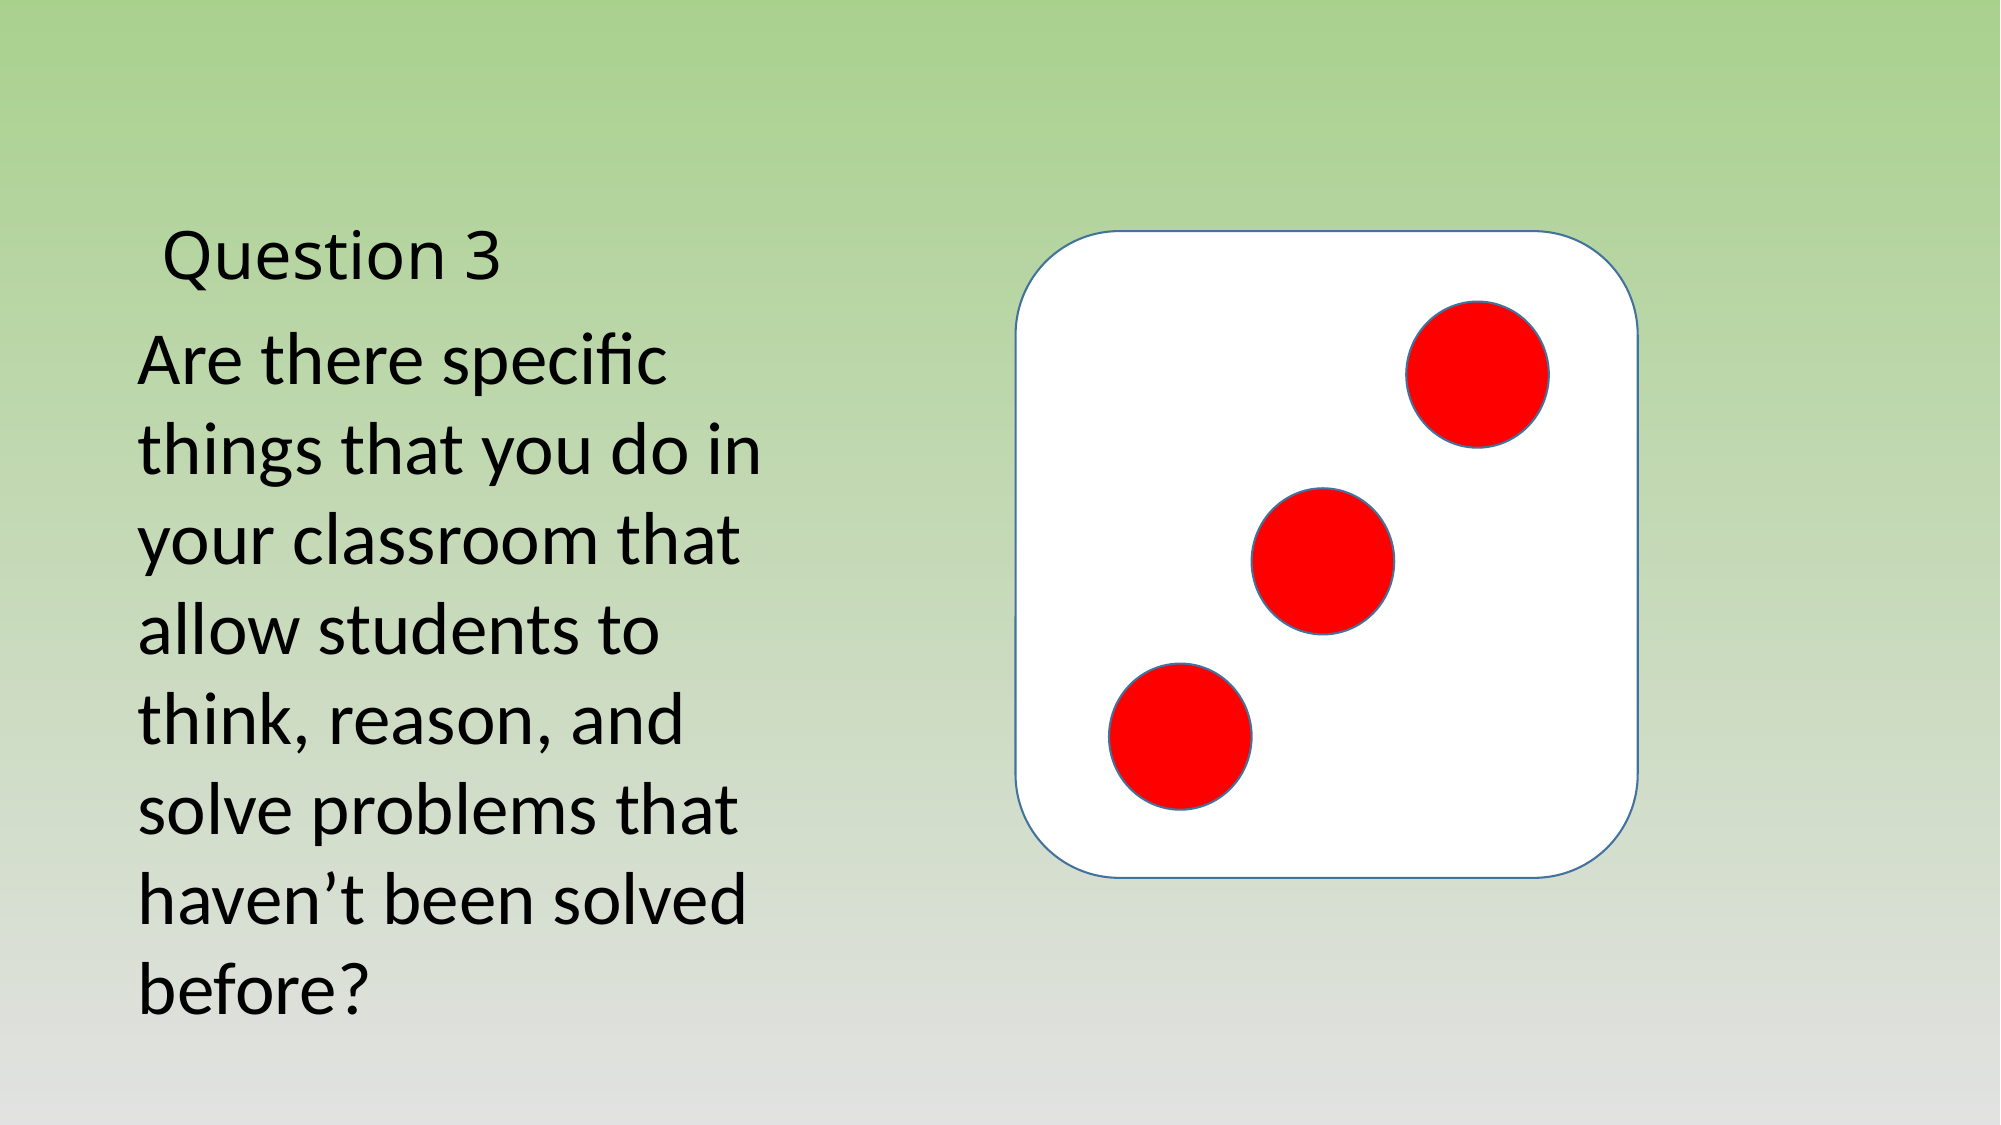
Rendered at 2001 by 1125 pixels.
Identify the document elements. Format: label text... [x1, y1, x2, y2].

text_box Are there specific things that you do in your classroom that allow students to think, reason, and solve problems that haven’t been solved before? [123, 302, 821, 1037]
text_box [1014, 230, 1639, 879]
text_box [1250, 487, 1396, 636]
text_box [1107, 662, 1253, 811]
title Question 3 [146, 39, 792, 302]
text_box [1405, 300, 1550, 449]
